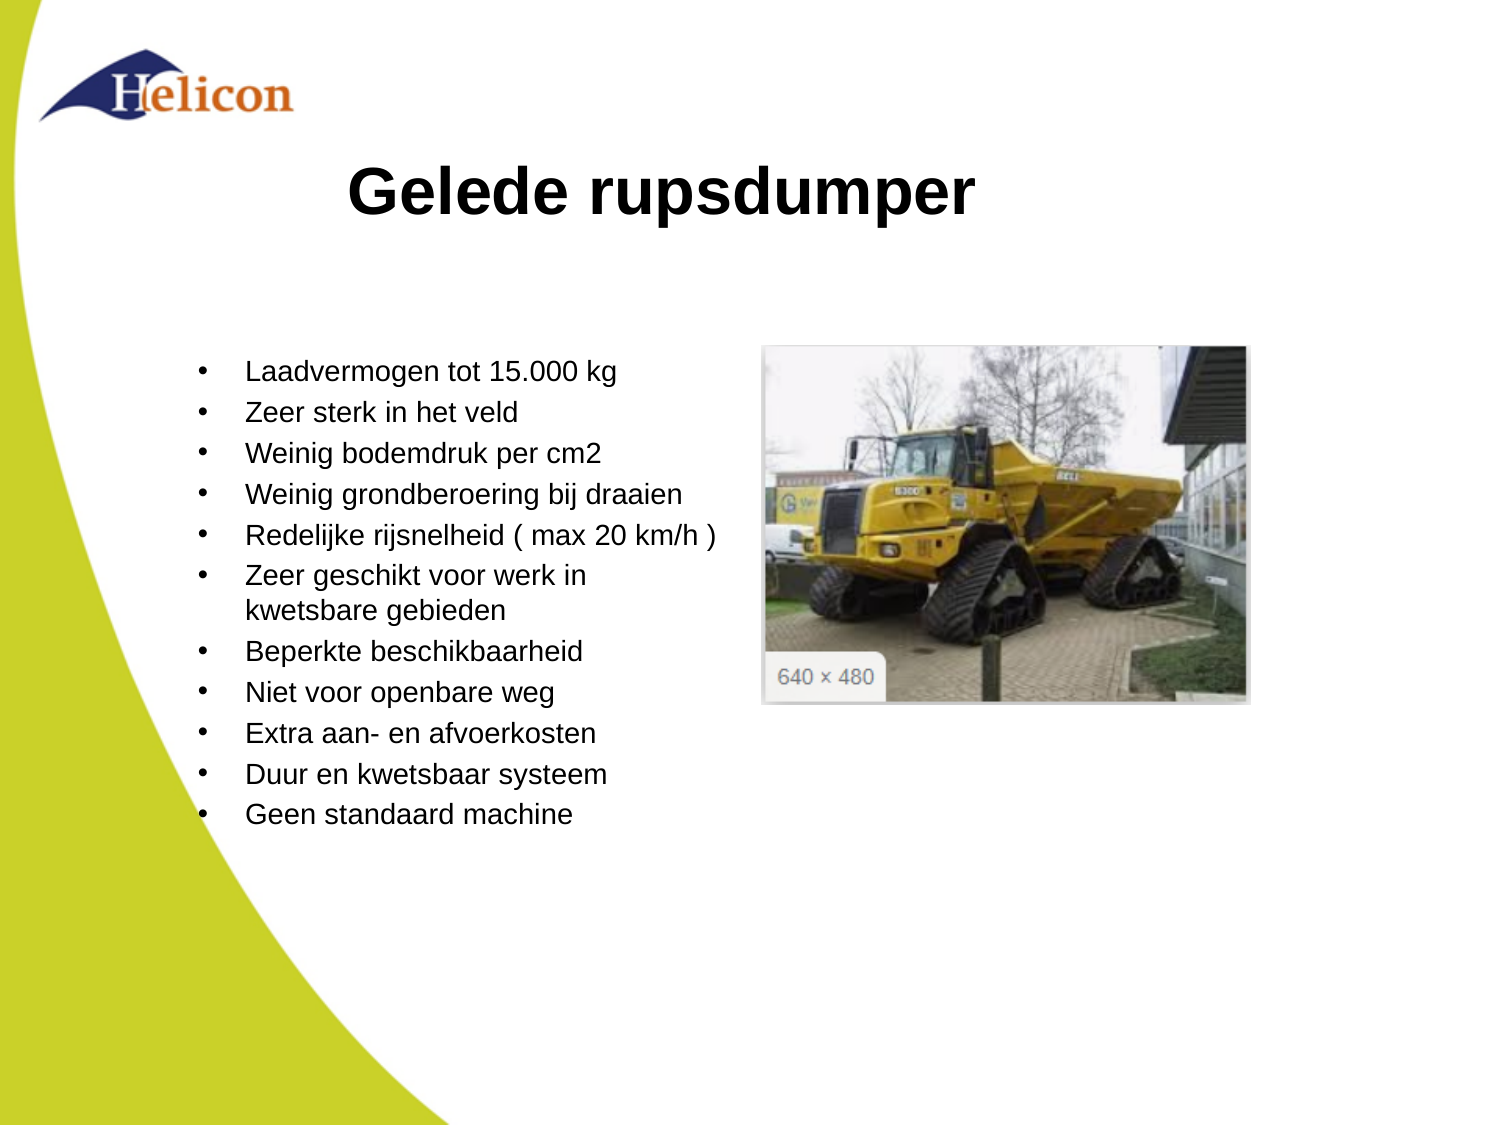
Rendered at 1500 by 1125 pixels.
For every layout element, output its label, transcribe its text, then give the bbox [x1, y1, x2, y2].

title Gelede rupsdumper [75, 44, 1251, 236]
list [760, 344, 1251, 705]
list Laadvermogen tot 15.000 kg Zeer sterk in het veld Weinig bodemdruk per cm2 Weinig grondberoering bij draaien Redelijke rijsnelheid ( max 20 km/h ) Zeer geschikt voor werk in kwetsbare gebieden Beperkte beschikbaarheid Niet voor openbare weg Extra aan- en afvoerkosten Duur en kwetsbaar systeem Geen standaard machine [183, 345, 739, 1005]
picture [0, 0, 1500, 1125]
